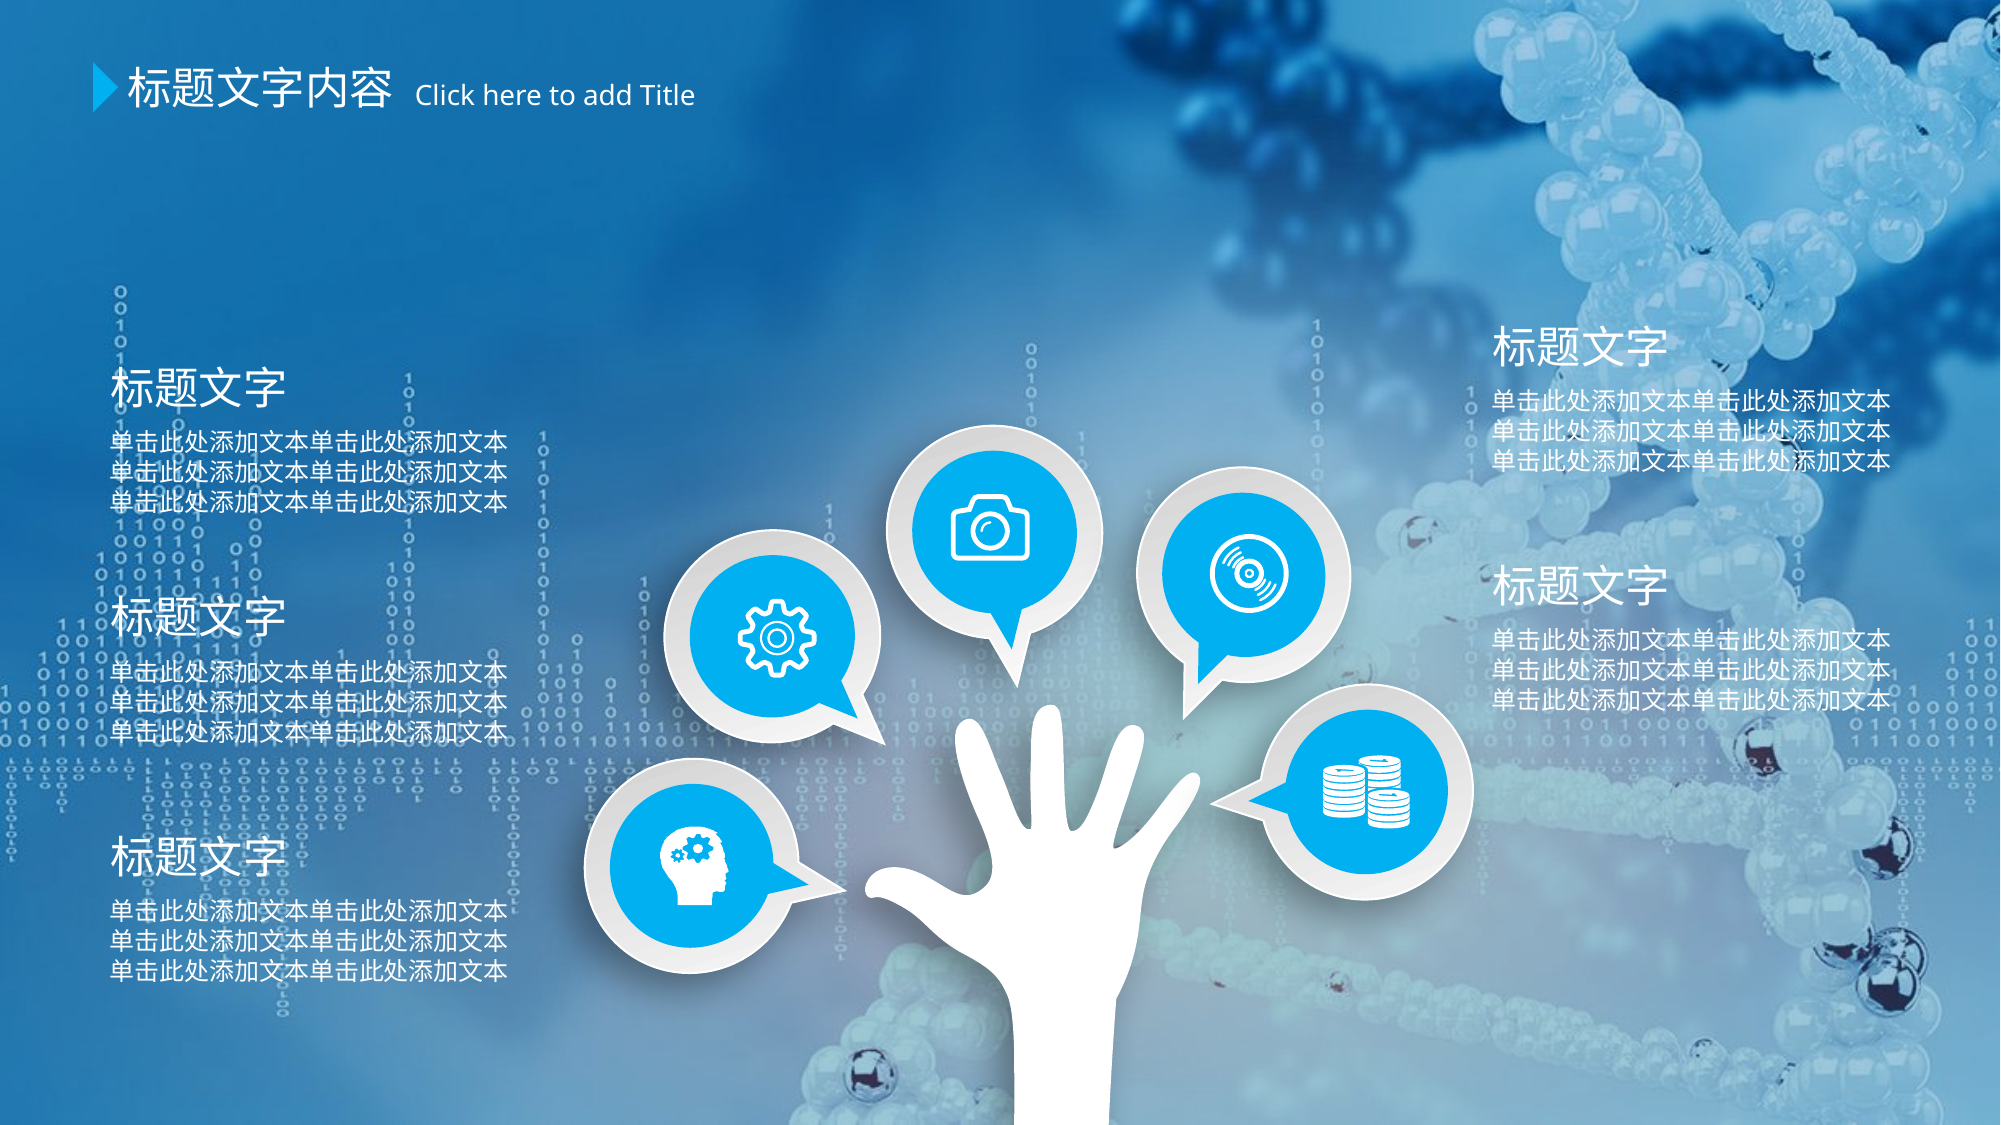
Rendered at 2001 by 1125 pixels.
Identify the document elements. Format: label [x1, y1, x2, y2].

text_box [1491, 557, 1913, 723]
text_box [865, 704, 1201, 1125]
text_box [108, 828, 530, 994]
text_box [1135, 468, 1352, 681]
text_box [1260, 683, 1473, 900]
text_box [108, 589, 530, 755]
text_box [108, 359, 530, 525]
text_box [666, 528, 879, 745]
picture [0, 0, 2001, 1125]
text_box [93, 52, 719, 122]
text_box [886, 426, 1103, 639]
text_box [585, 757, 798, 974]
text_box [1491, 318, 1913, 484]
